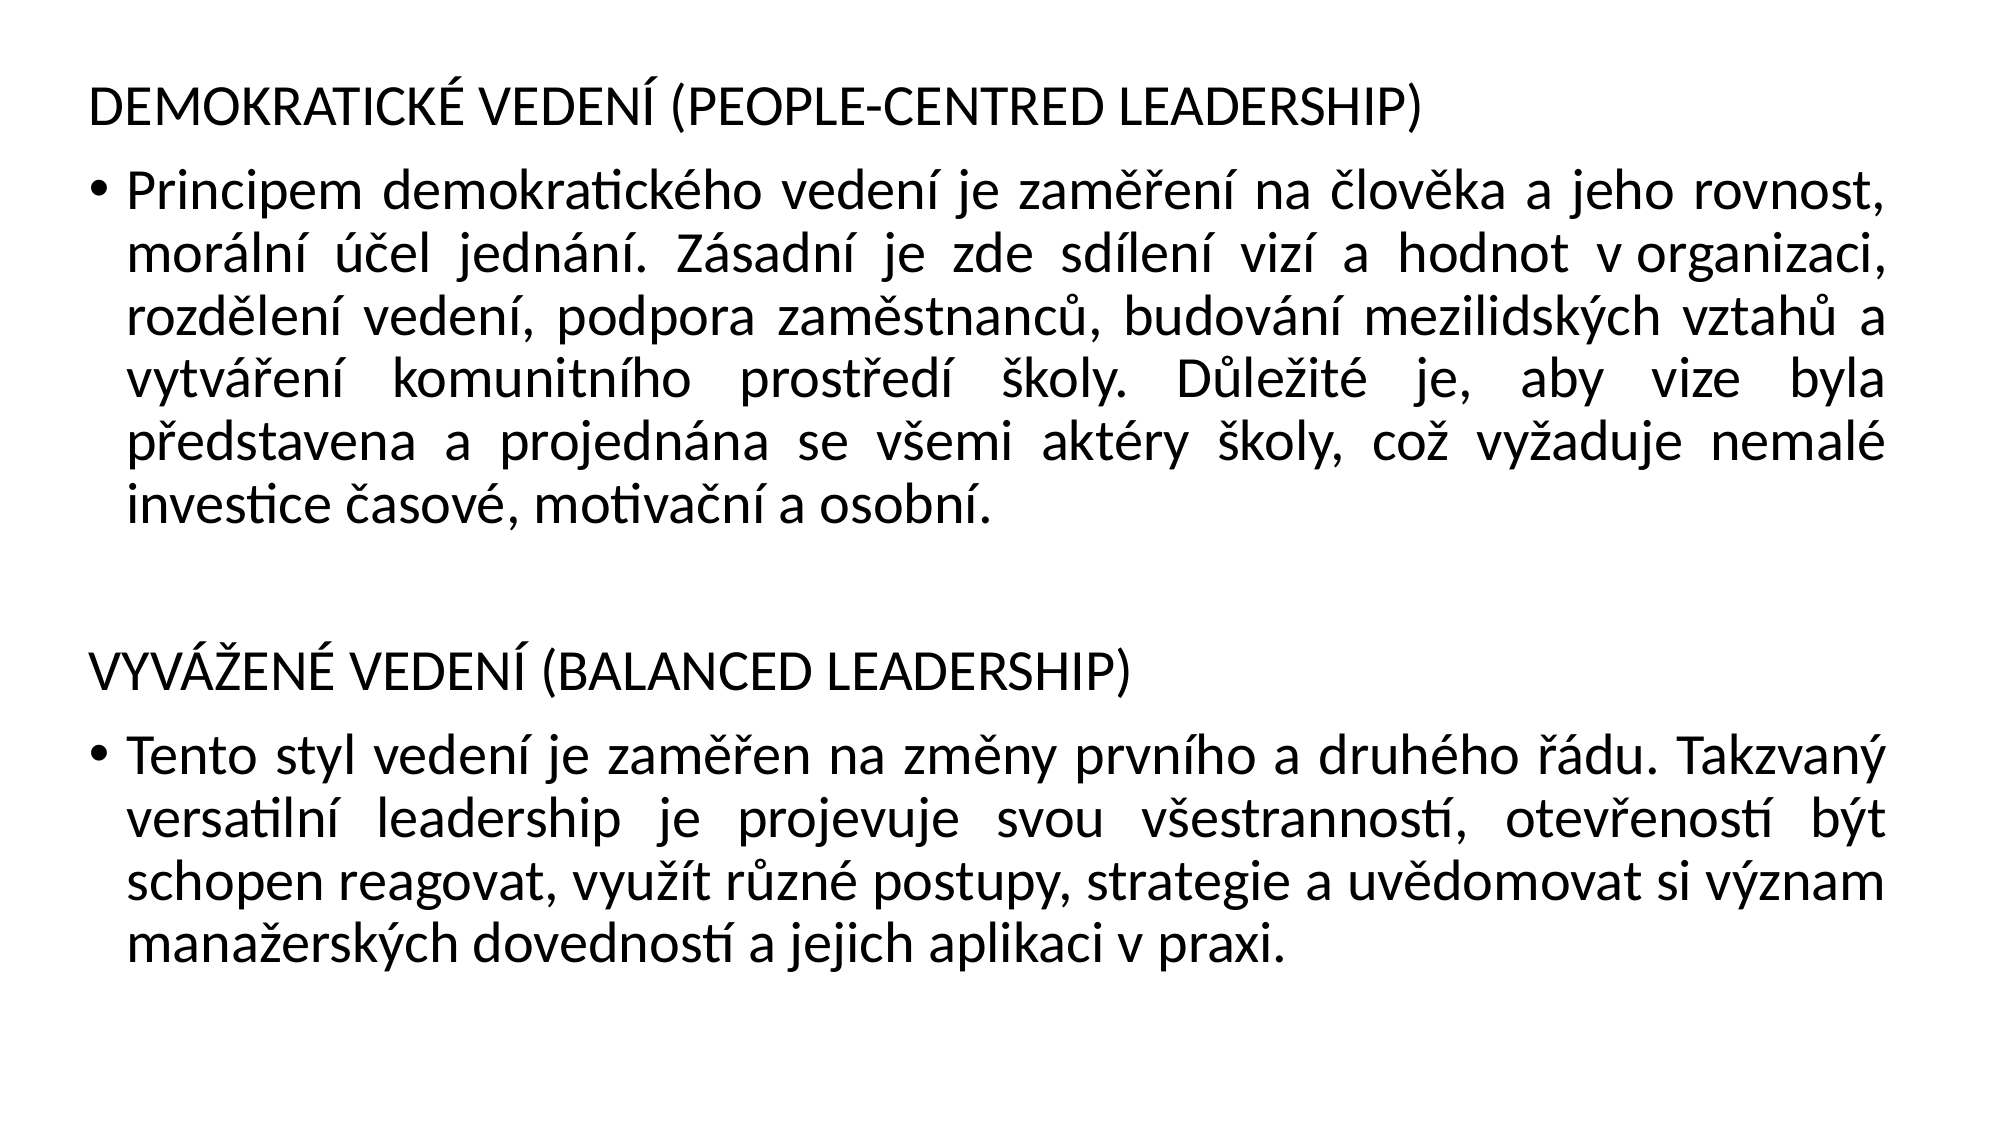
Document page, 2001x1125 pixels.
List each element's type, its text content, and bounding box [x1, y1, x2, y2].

list DEMOKRATICKÉ VEDENÍ (PEOPLE-CENTRED LEADERSHIP) Principem demokratického vedení je zaměření na člověka a jeho rovnost, morální účel jednání. Zásadní je zde sdílení vizí a hodnot v organizaci, rozdělení vedení, podpora zaměstnanců, budování mezilidských vztahů a vytváření komunitního prostředí školy. Důležité je, aby vize byla představena a projednána se všemi aktéry školy, což vyžaduje nemalé investice časové, motivační a osobní. VYVÁŽENÉ VEDENÍ (BALANCED LEADERSHIP) Tento styl vedení je zaměřen na změny prvního a druhého řádu. Takzvaný versatilní leadership je projevuje svou všestranností, otevřeností být schopen reagovat, využít různé postupy, strategie a uvědomovat si význam manažerských dovedností a jejich aplikaci v praxi. [73, 67, 1903, 1014]
